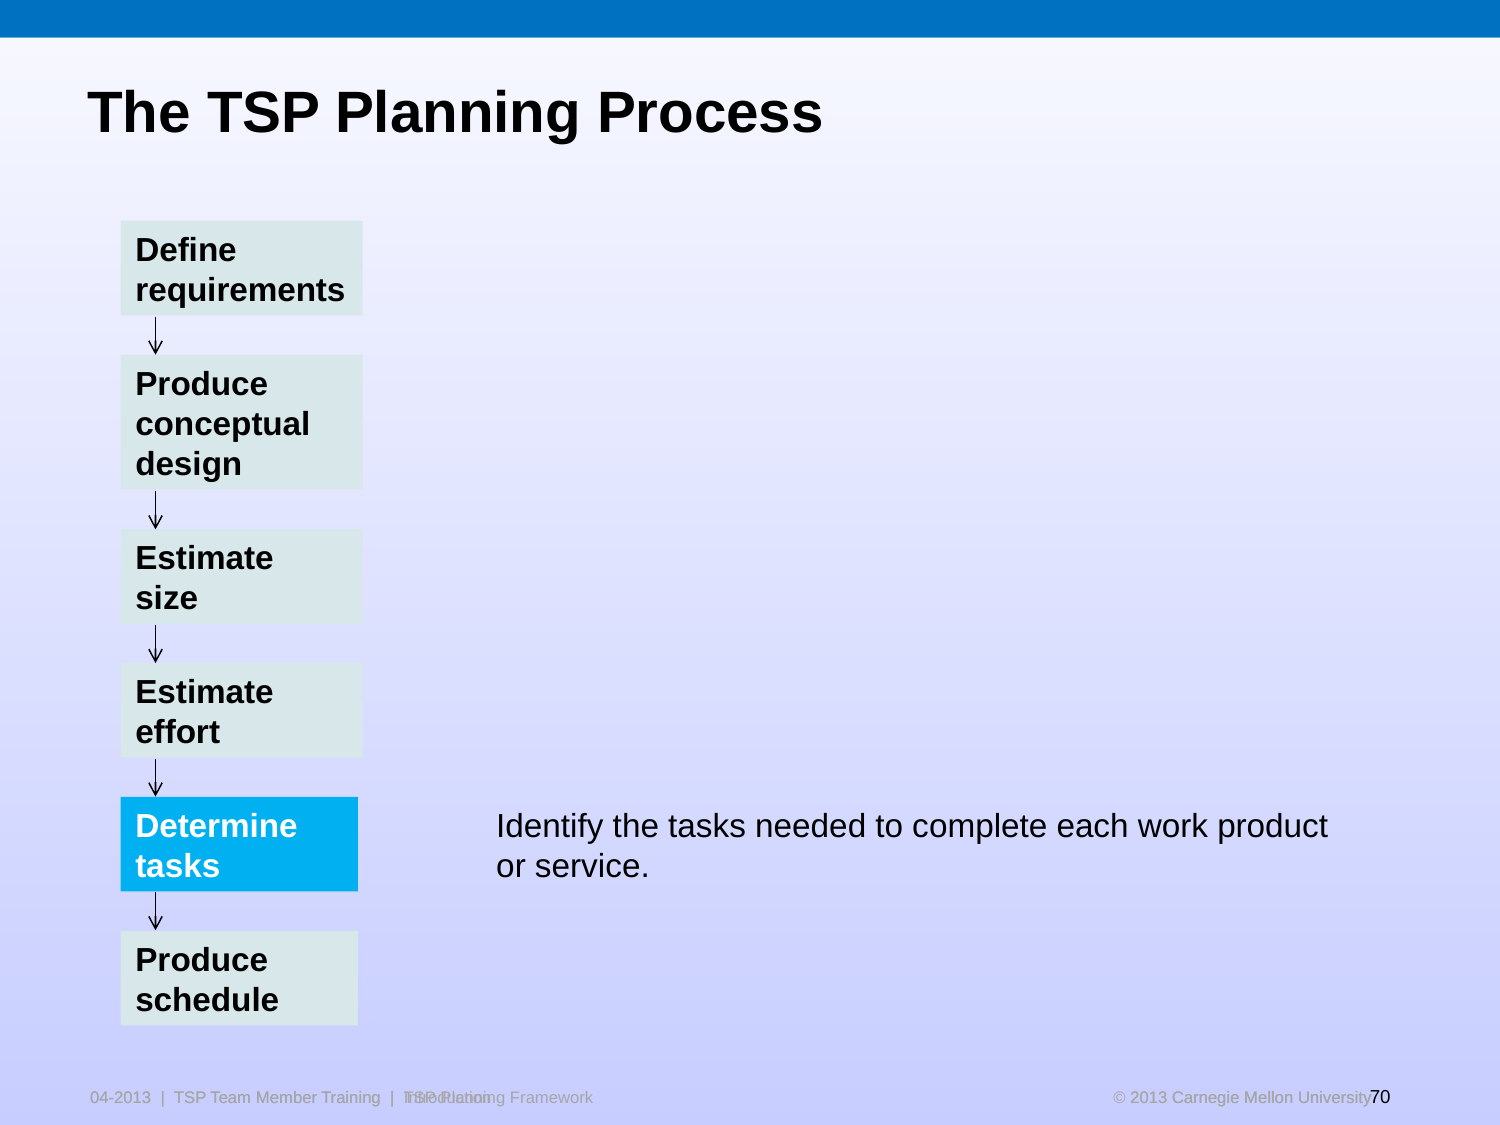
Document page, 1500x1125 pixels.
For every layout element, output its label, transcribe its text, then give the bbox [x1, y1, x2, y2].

text_box Produce schedule [120, 930, 358, 1026]
text_box Identify the tasks needed to complete each work product or service. [481, 796, 1345, 892]
text_box Estimate size [120, 529, 363, 624]
text_box Define requirements [120, 220, 363, 316]
title The TSP Planning Process [87, 87, 1439, 226]
text_box Produce conceptual design [120, 354, 363, 490]
text_box Estimate effort [120, 662, 363, 758]
text_box Determine tasks [120, 796, 358, 892]
